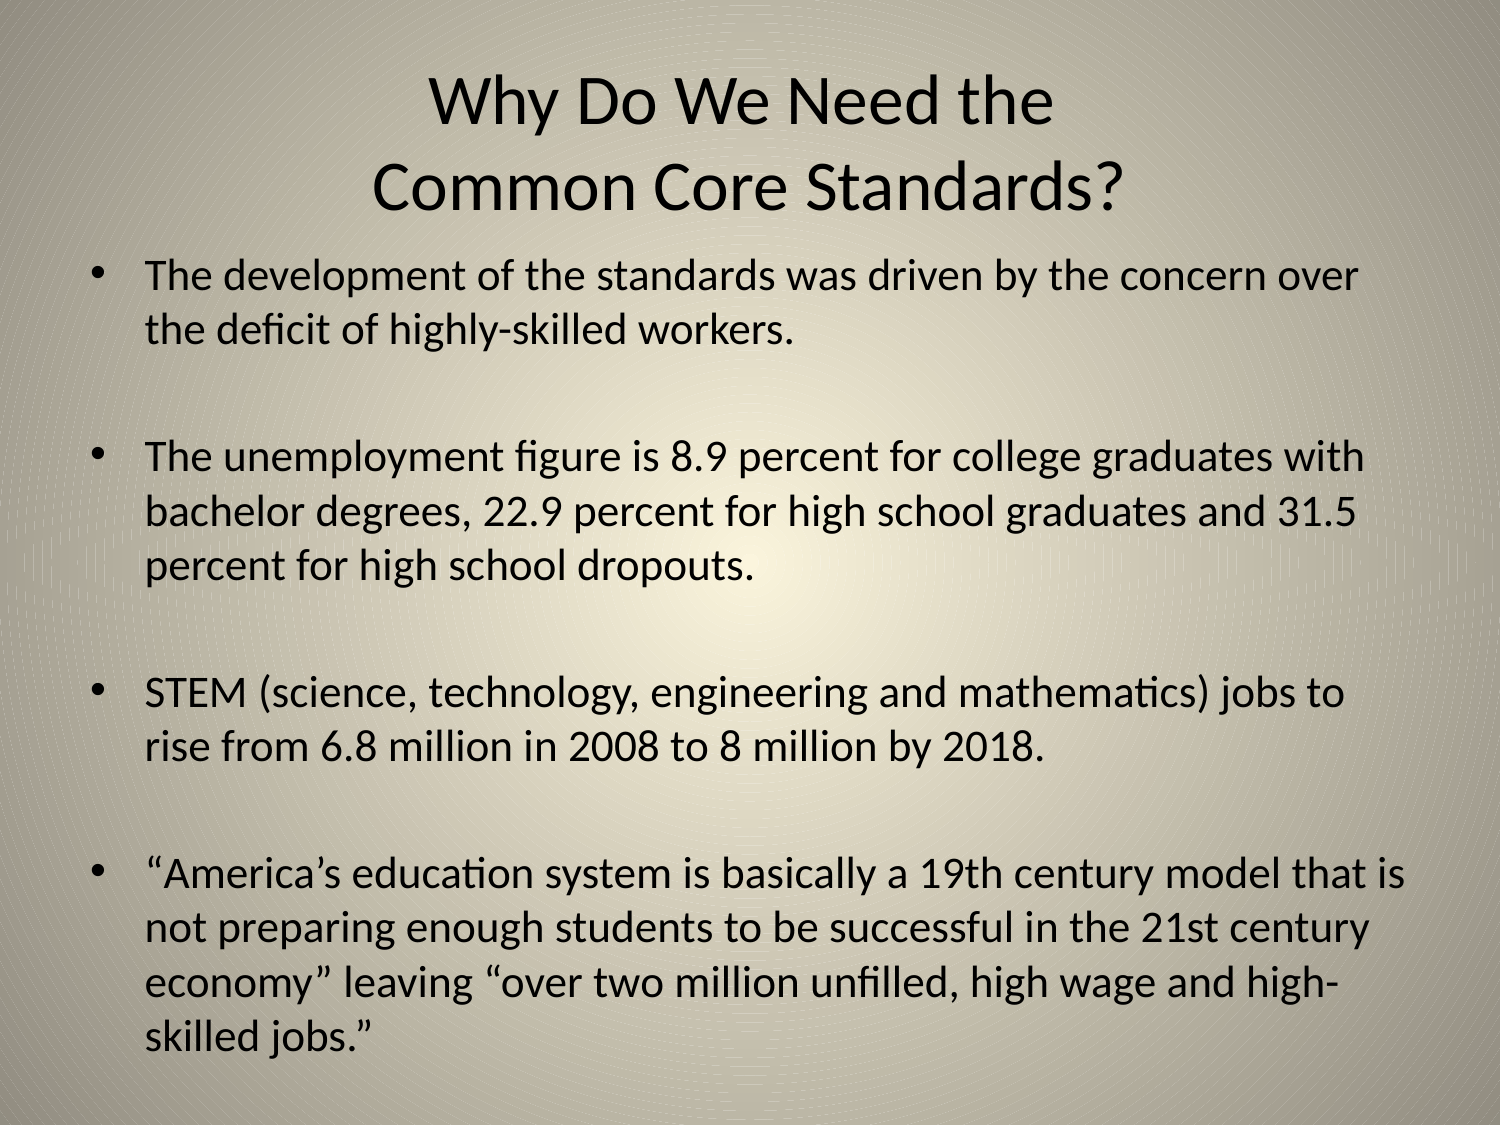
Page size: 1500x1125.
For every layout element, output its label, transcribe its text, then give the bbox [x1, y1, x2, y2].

list The development of the standards was driven by the concern over the deficit of highly-skilled workers. The unemployment figure is 8.9 percent for college graduates with bachelor degrees, 22.9 percent for high school graduates and 31.5 percent for high school dropouts. STEM (science, technology, engineering and mathematics) jobs to rise from 6.8 million in 2008 to 8 million by 2018. “America’s education system is basically a 19th century model that is not preparing enough students to be successful in the 21st century economy” leaving “over two million unfilled, high wage and high-skilled jobs.” [75, 237, 1425, 1075]
title Why Do We Need the Common Core Standards? [75, 45, 1425, 233]
